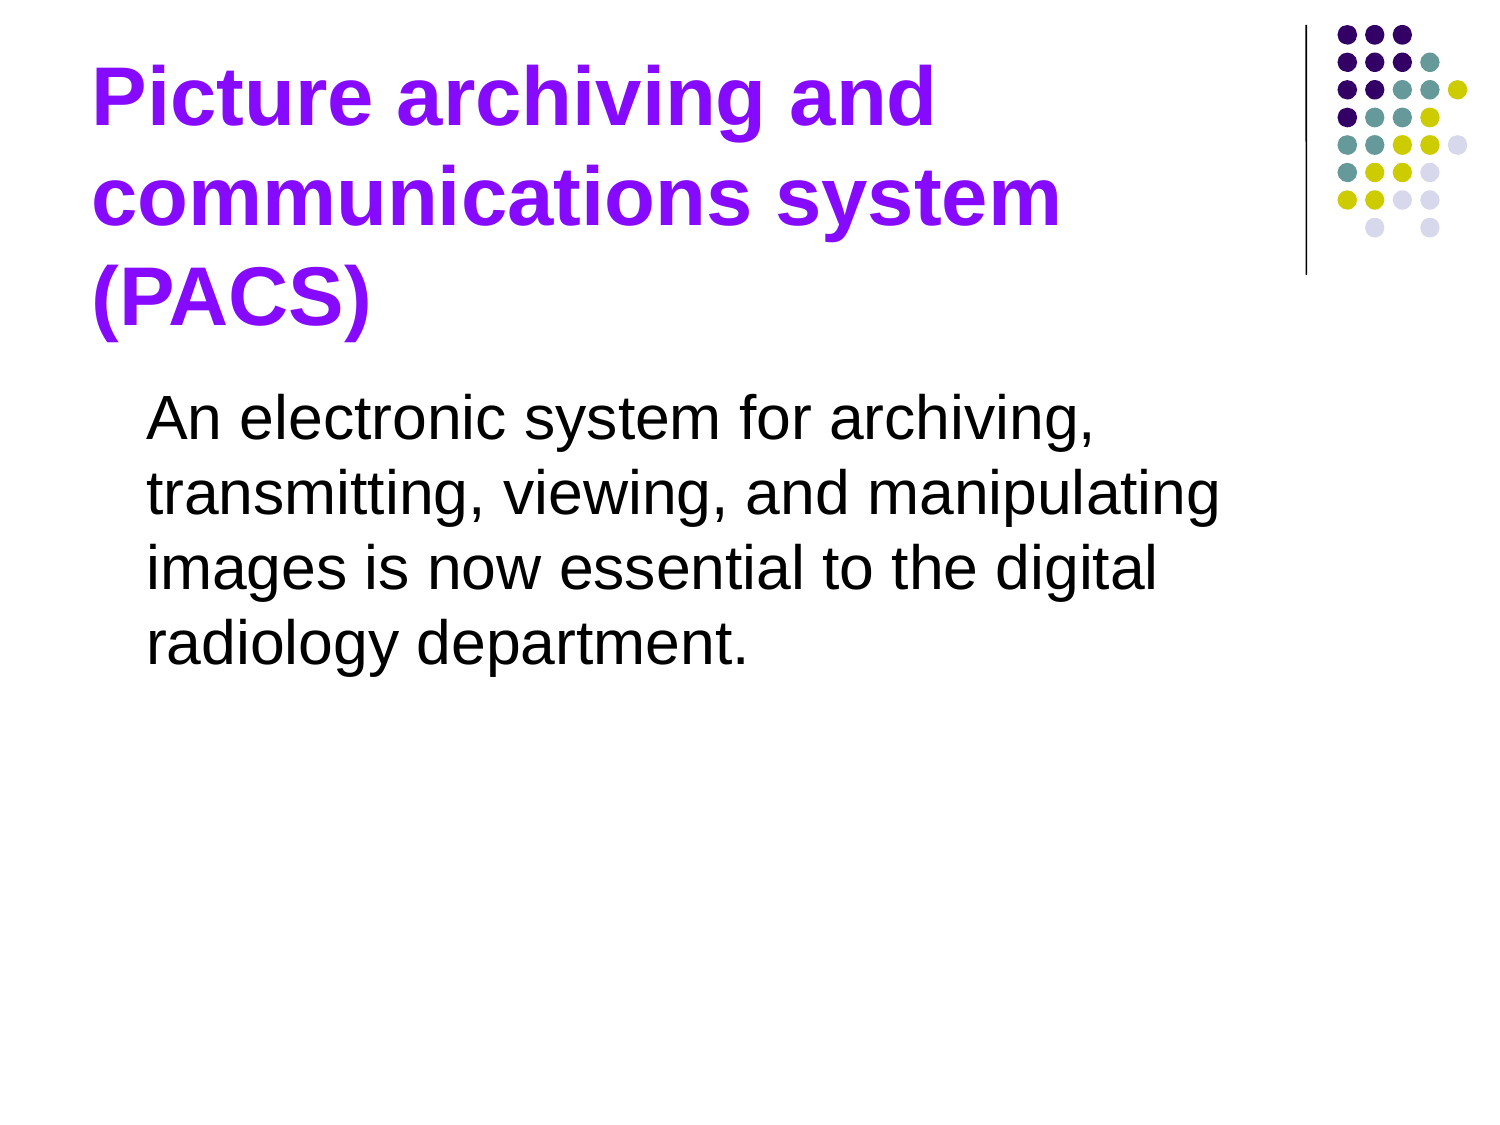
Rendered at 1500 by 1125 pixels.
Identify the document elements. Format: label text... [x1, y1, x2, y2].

list An electronic system for archiving, transmitting, viewing, and manipulating images is now essential to the digital radiology department. [74, 281, 1426, 1006]
title Picture archiving and communications system (PACS) [76, 136, 1315, 281]
